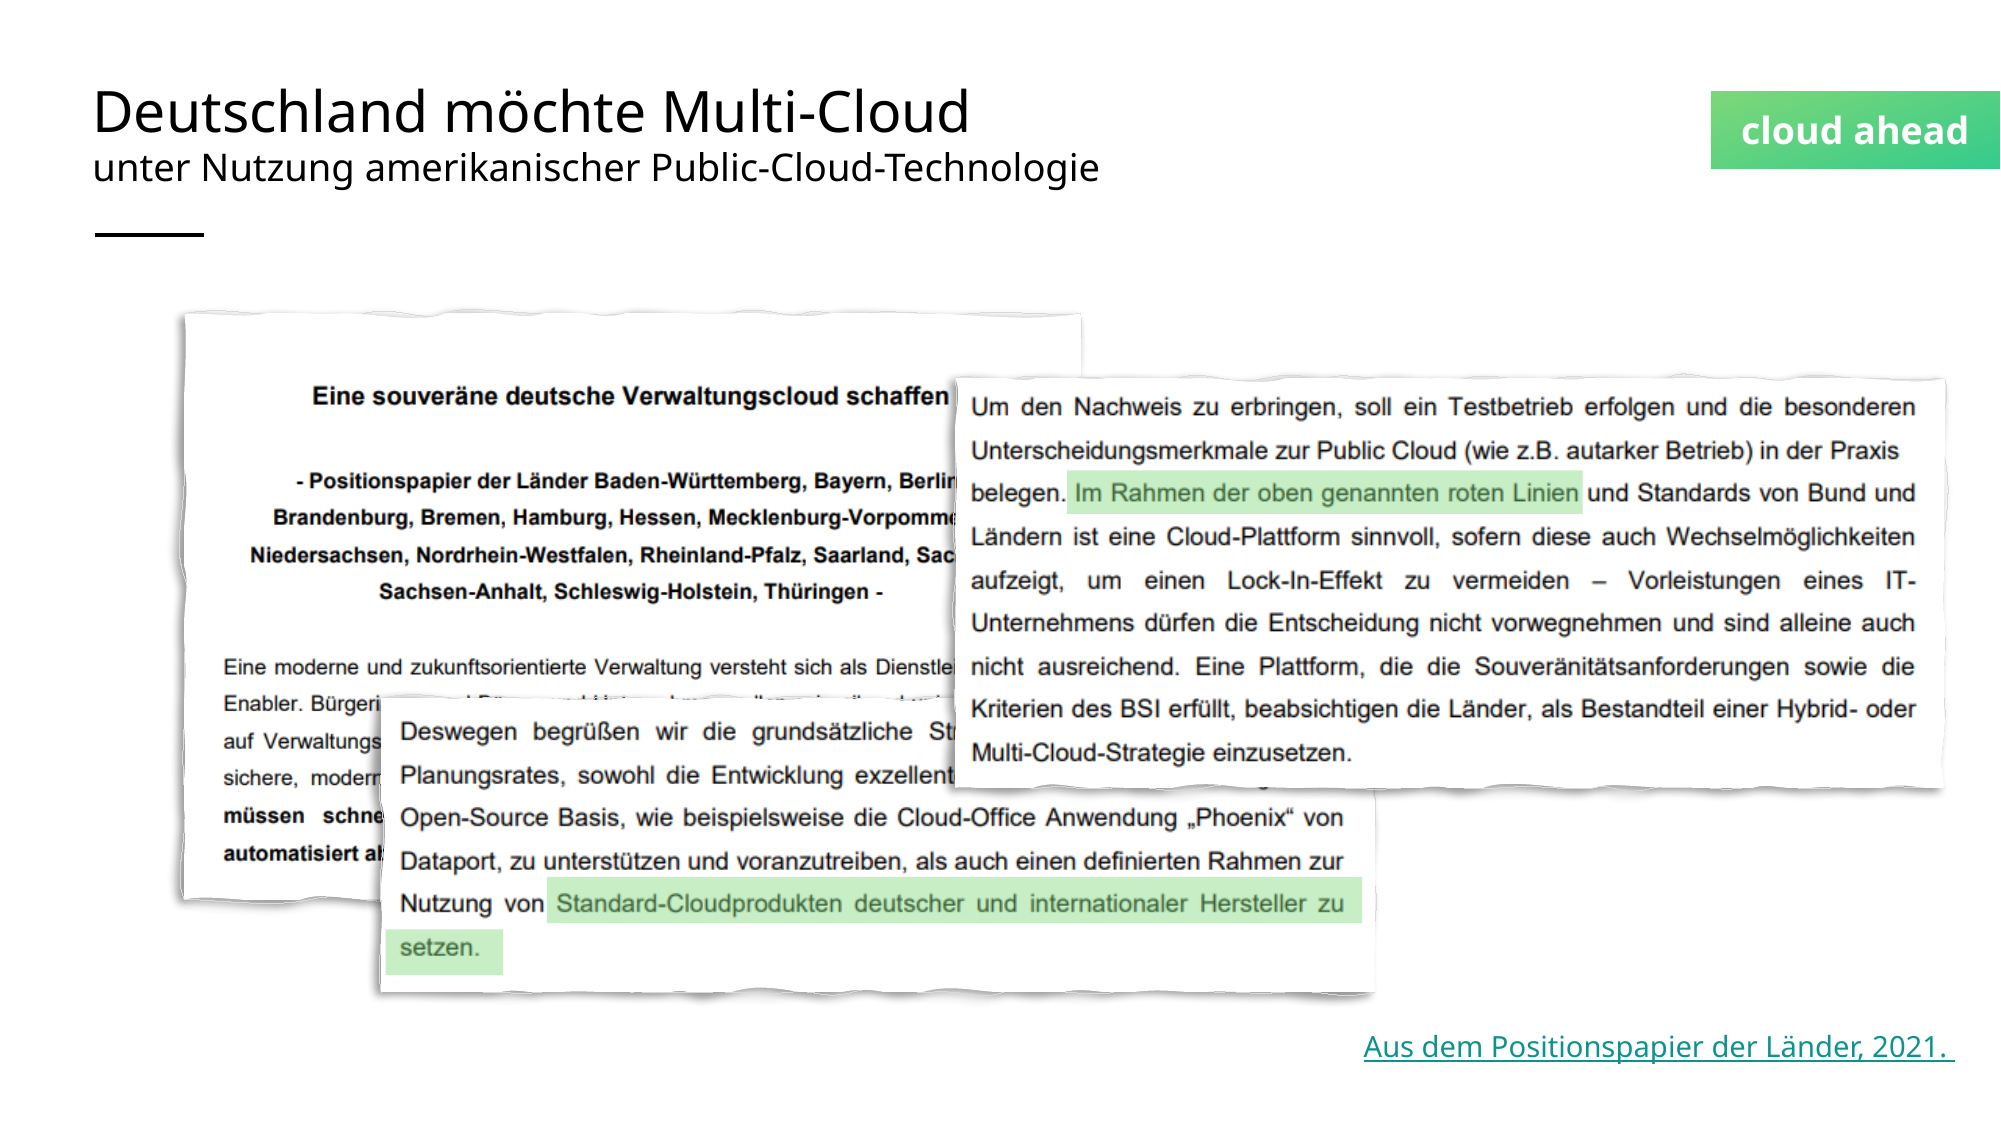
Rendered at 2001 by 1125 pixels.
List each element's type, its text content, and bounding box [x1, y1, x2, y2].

picture [184, 313, 1945, 992]
title Deutschland möchte Multi-Cloud unter Nutzung amerikanischer Public-Cloud-Technologie [77, 67, 1803, 197]
text_box Aus dem Positionspapier der Länder, 2021. [1348, 1020, 1970, 1076]
